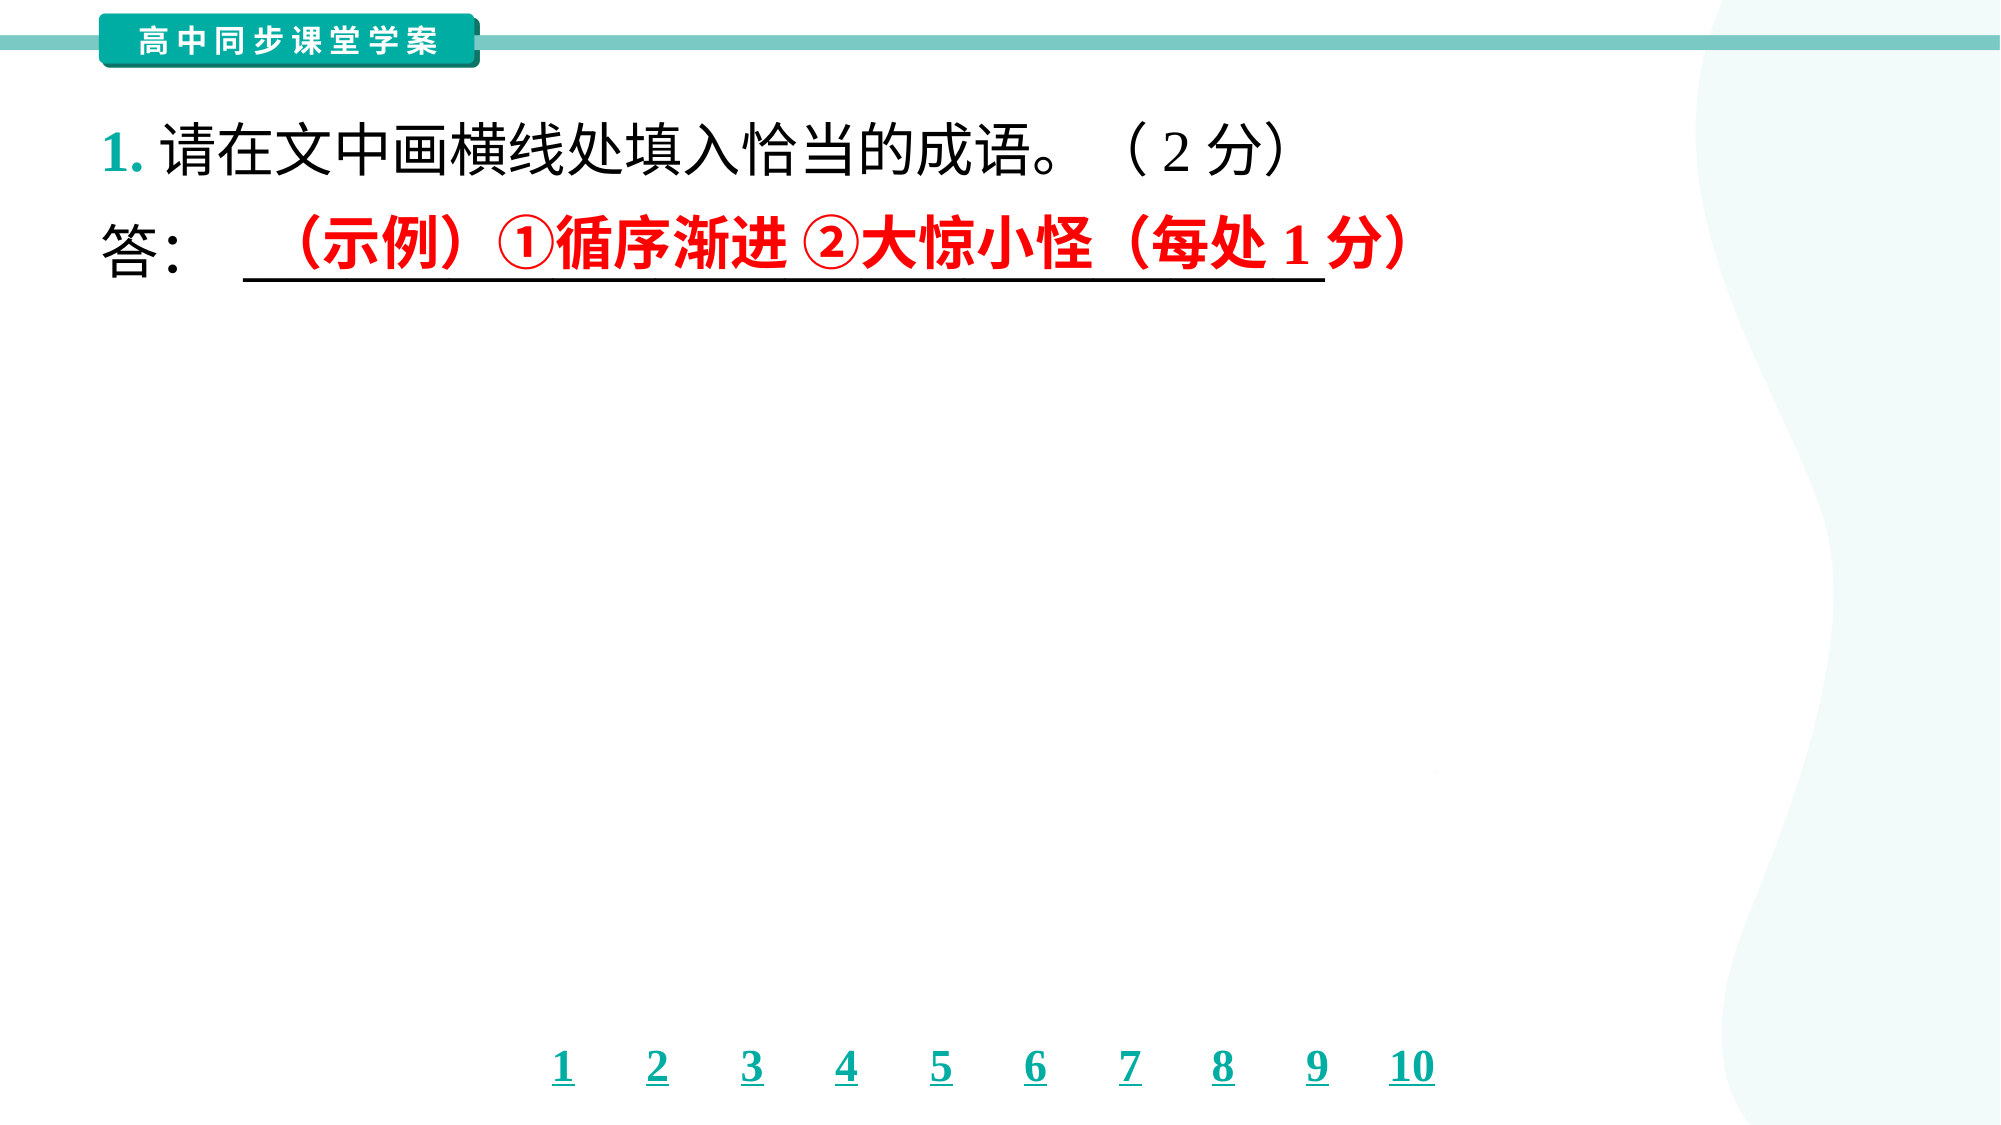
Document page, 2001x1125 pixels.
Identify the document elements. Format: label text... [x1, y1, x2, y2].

text_box （示例）①循序渐进 ②大惊小怪（每处1分） [245, 174, 1461, 266]
picture [0, 0, 2000, 1125]
text_box 1.请在文中画横线处填入恰当的成语。（2分） 答： __________________________________________ [100, 76, 1899, 274]
